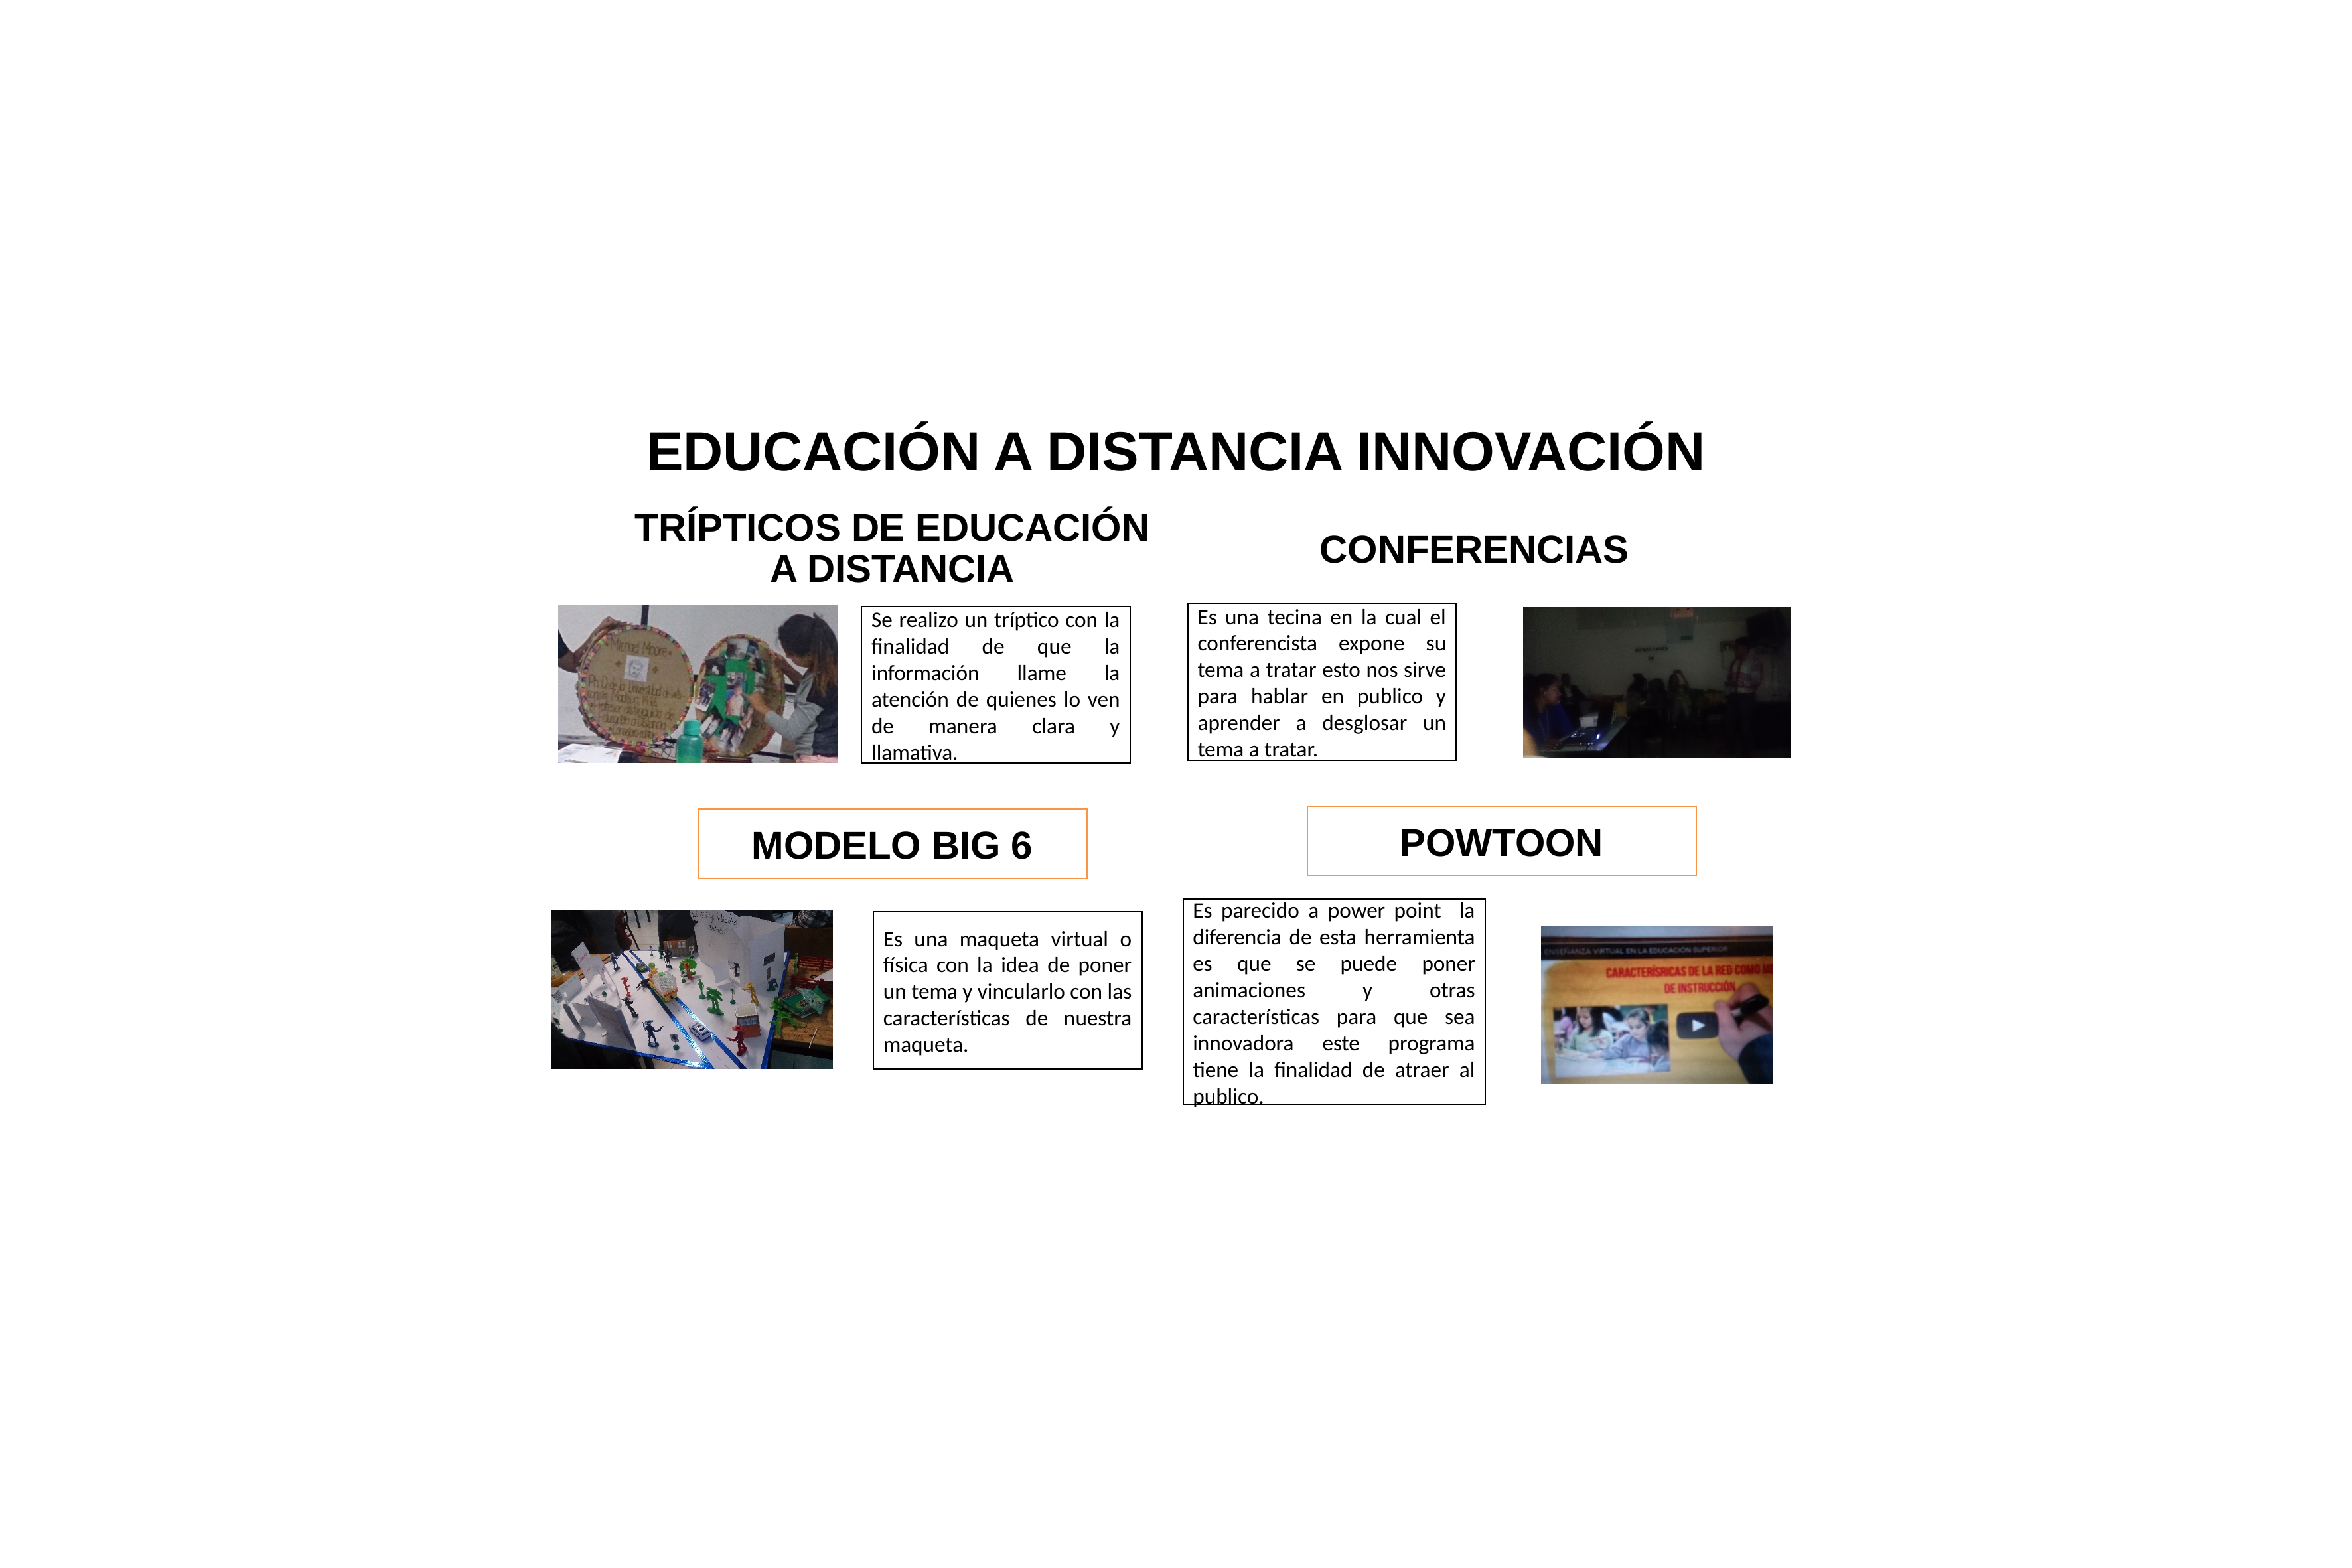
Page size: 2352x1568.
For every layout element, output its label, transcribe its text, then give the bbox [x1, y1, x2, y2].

text_box MODELO BIG 6 [698, 808, 1088, 879]
text_box Es parecido a power point la diferencia de esta herramienta es que se puede poner animaciones y otras características para que sea innovadora este programa tiene la finalidad de atraer al publico. [1183, 898, 1486, 1105]
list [558, 605, 838, 763]
picture [1541, 926, 1773, 1084]
text_box Se realizo un tríptico con la finalidad de que la información llame la atención de quienes lo ven de manera clara y llamativa. [861, 606, 1131, 764]
list CONFERENCIAS [1192, 486, 1757, 577]
title EDUCACIÓN A DISTANCIA INNOVACIÓN [611, 411, 1757, 494]
text_box POWTOON [1307, 806, 1697, 876]
text_box Es una maqueta virtual o física con la idea de poner un tema y vincularlo con las características de nuestra maqueta. [873, 911, 1143, 1070]
text_box Es una tecina en la cual el conferencista expone su tema a tratar esto nos sirve para hablar en publico y aprender a desglosar un tema a tratar. [1187, 603, 1457, 761]
picture [551, 910, 833, 1069]
list TRÍPTICOS DE EDUCACIÓN A DISTANCIA [611, 506, 1173, 596]
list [1523, 607, 1791, 758]
